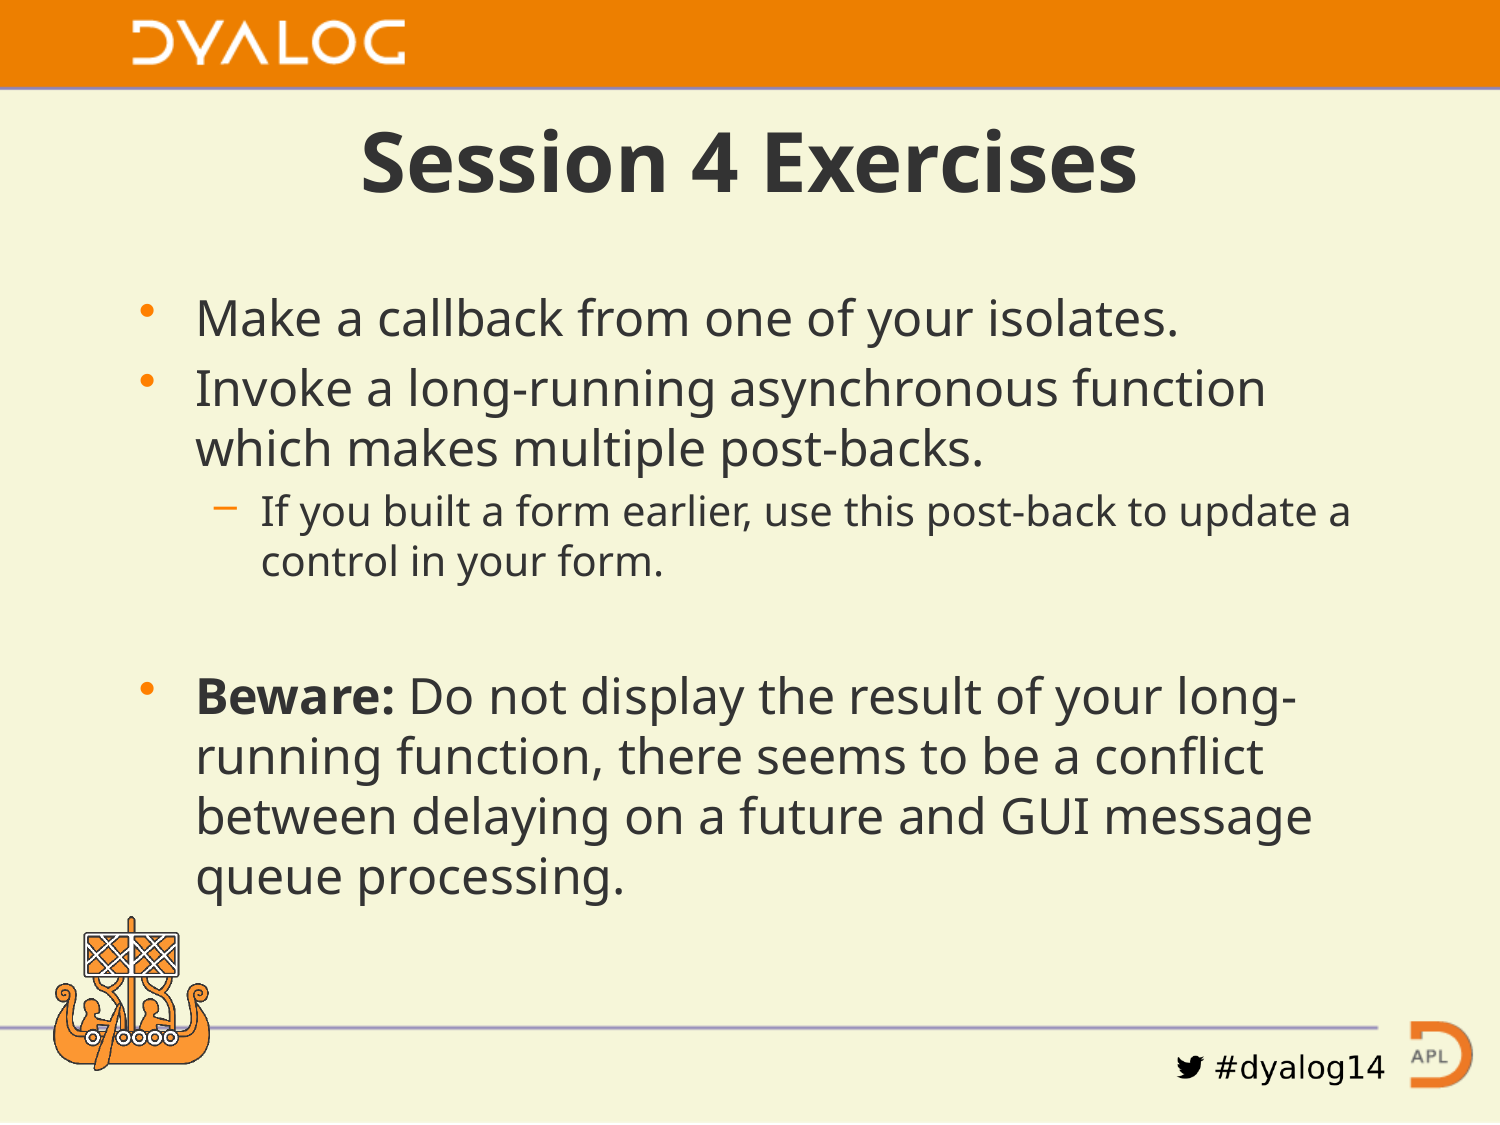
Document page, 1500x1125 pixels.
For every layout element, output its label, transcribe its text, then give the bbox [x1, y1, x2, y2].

picture [0, 0, 1500, 1123]
title Session 4 Exercises [123, 101, 1376, 254]
list Make a callback from one of your isolates. Invoke a long-running asynchronous function which makes multiple post-backs. If you built a form earlier, use this post-back to update a control in your form. Beware: Do not display the result of your long-running function, there seems to be a conflict between delaying on a future and GUI message queue processing. [123, 278, 1376, 917]
